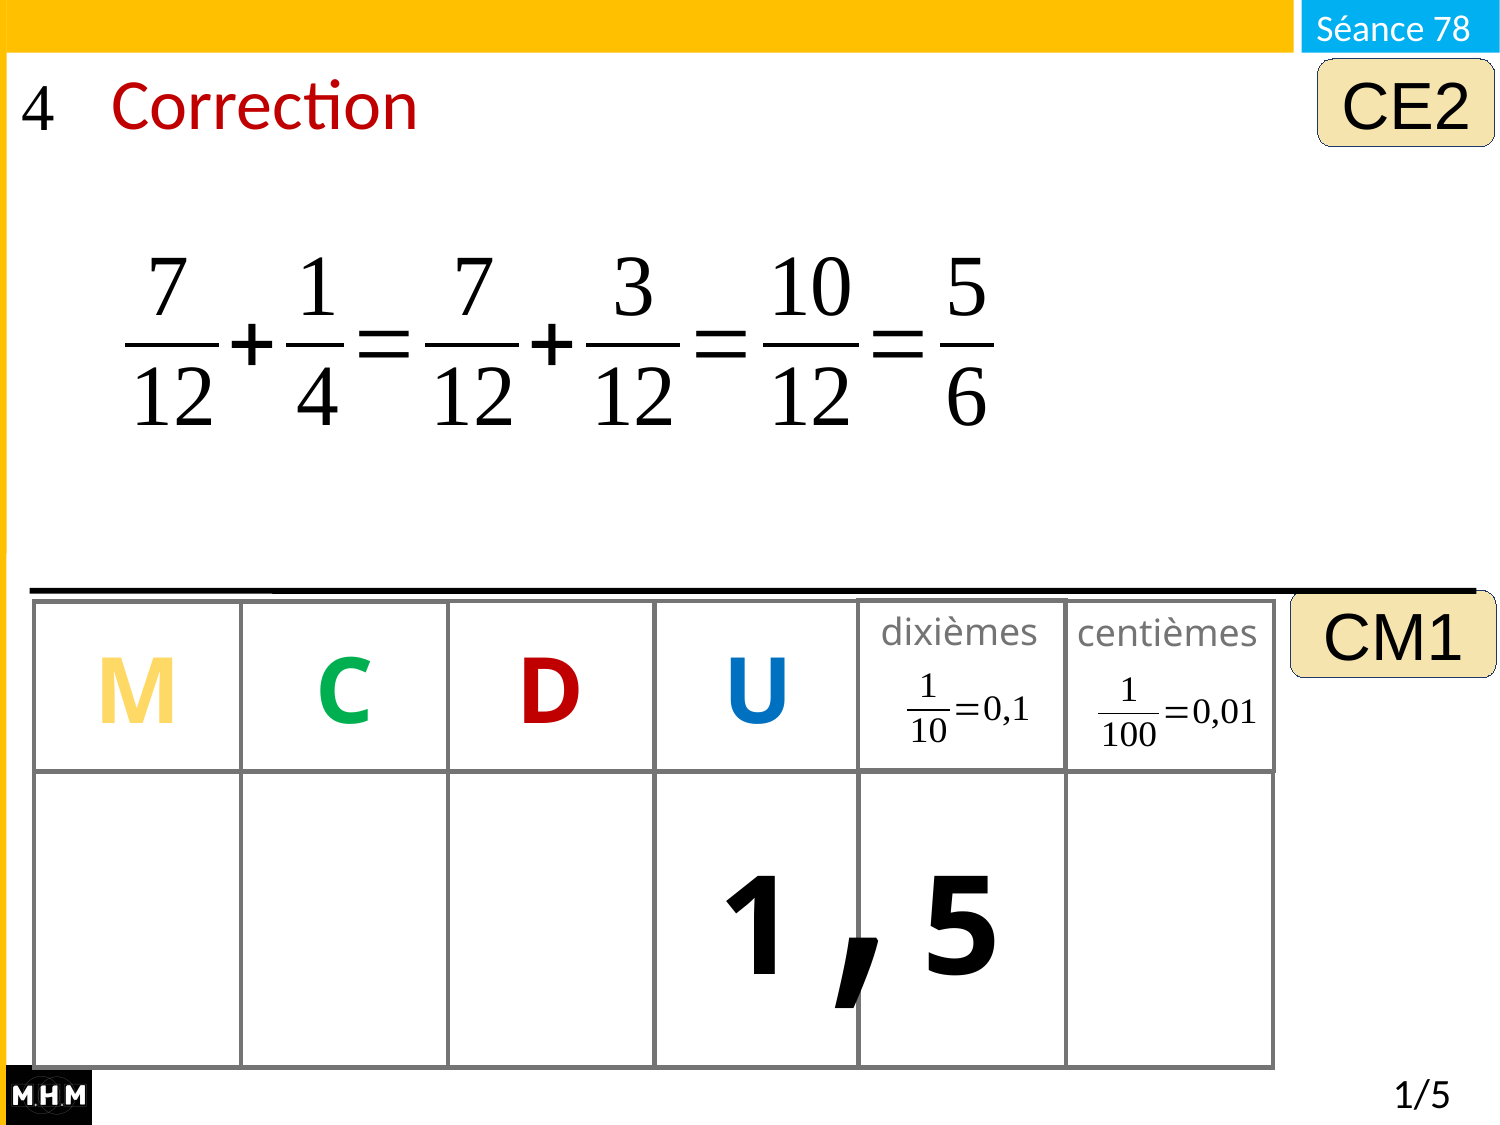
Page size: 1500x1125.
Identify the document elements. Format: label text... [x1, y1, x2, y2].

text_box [33, 600, 1274, 1068]
title Correction [96, 60, 1390, 154]
text_box CM1 [1290, 590, 1497, 678]
picture [6, 1065, 92, 1125]
text_box CE2 [1317, 58, 1495, 147]
list 1/5 [1344, 1064, 1500, 1125]
